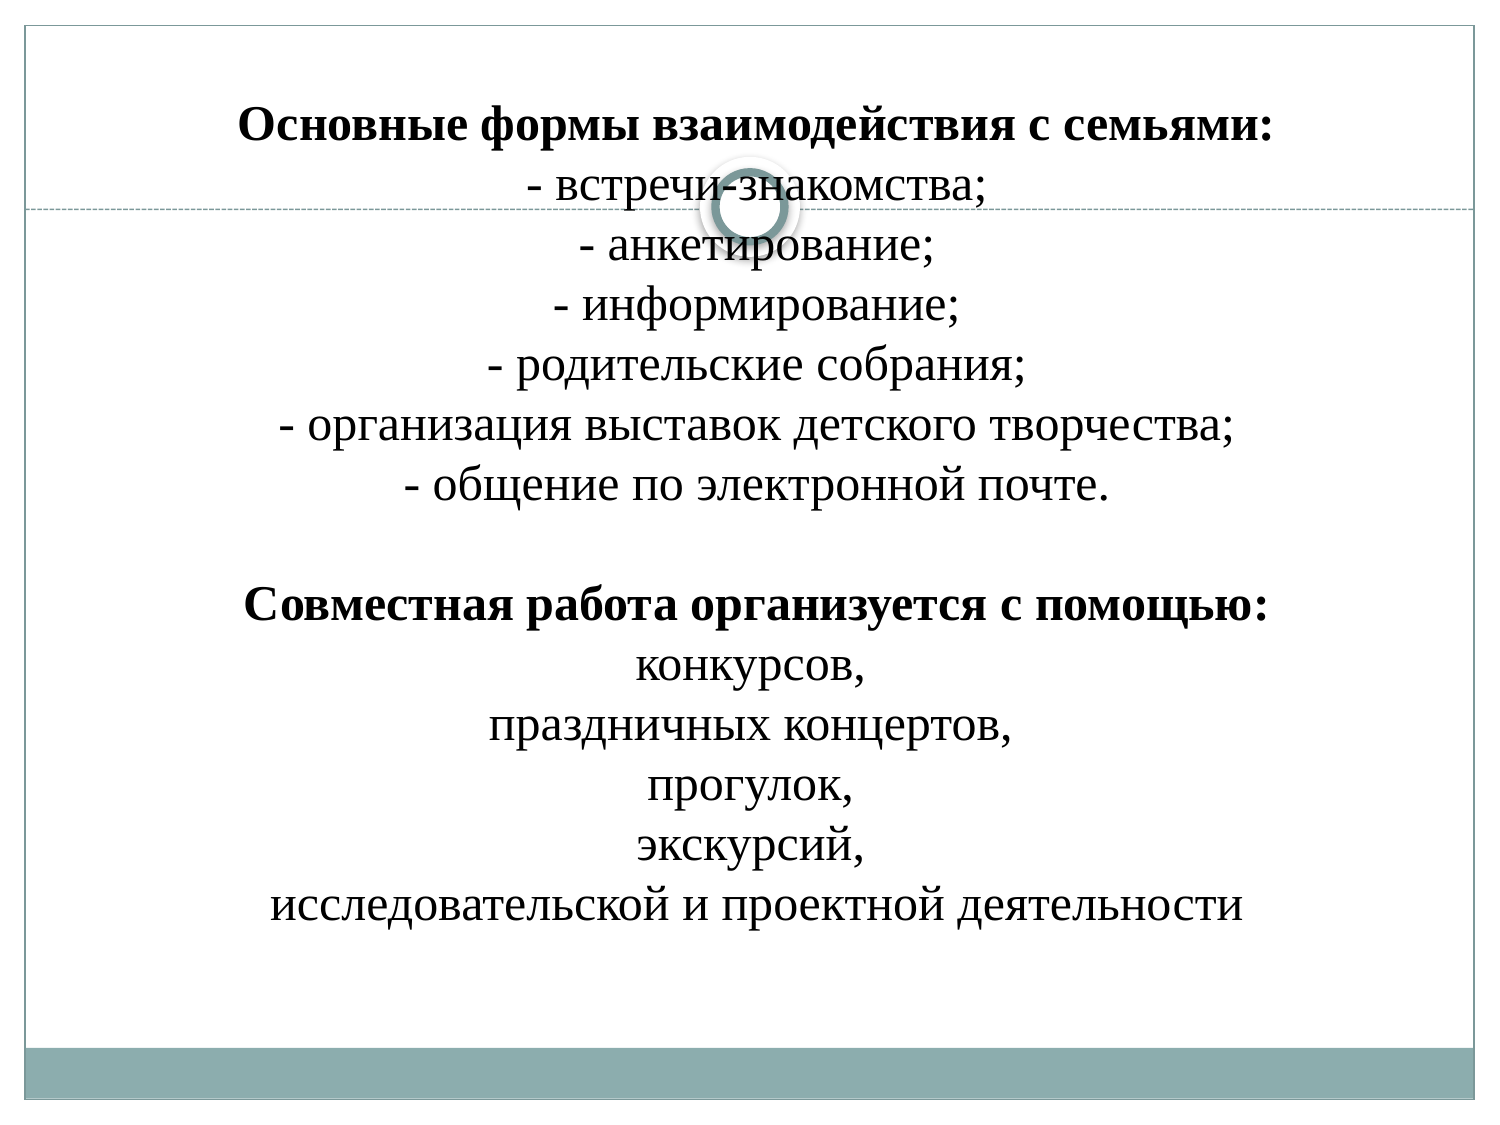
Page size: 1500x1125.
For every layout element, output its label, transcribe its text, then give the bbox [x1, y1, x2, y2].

title Основные формы взаимодействия с семьями: - встречи-знакомства; - анкетирование; - информирование; - родительские собрания; - организация выставок детского творчества; - общение по электронной почте. Совместная работа организуется с помощью: конкурсов, праздничных концертов, прогулок, экскурсий, исследовательской и проектной деятельности [82, 339, 1432, 1059]
